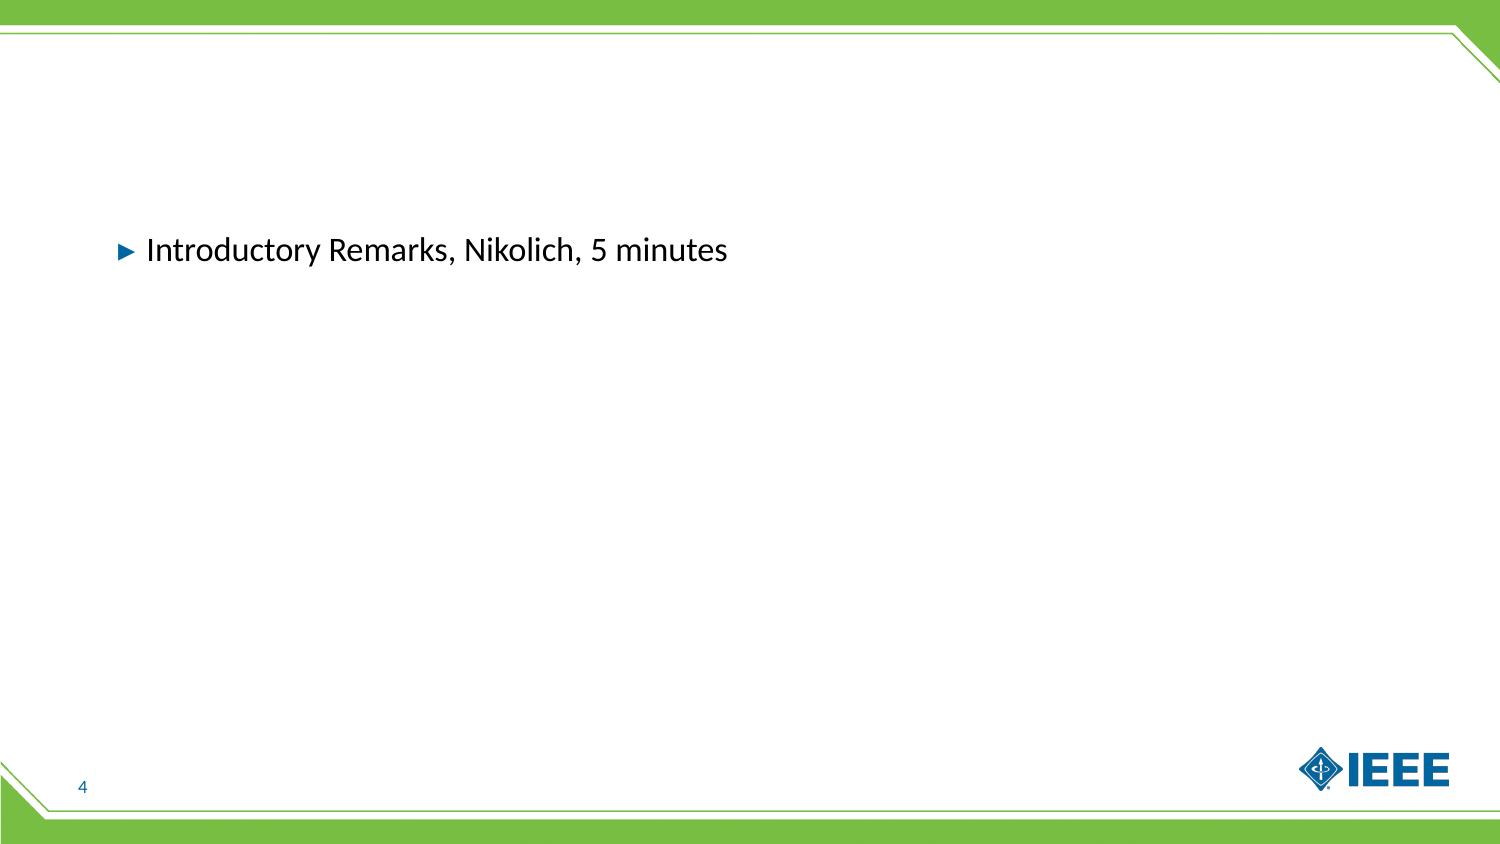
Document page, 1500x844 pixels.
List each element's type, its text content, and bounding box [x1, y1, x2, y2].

slide_number 4 [63, 763, 143, 809]
picture [1299, 747, 1449, 760]
picture [2, 761, 1500, 844]
list Introductory Remarks, Nikolich, 5 minutes [103, 224, 1397, 710]
picture [0, 0, 1500, 84]
